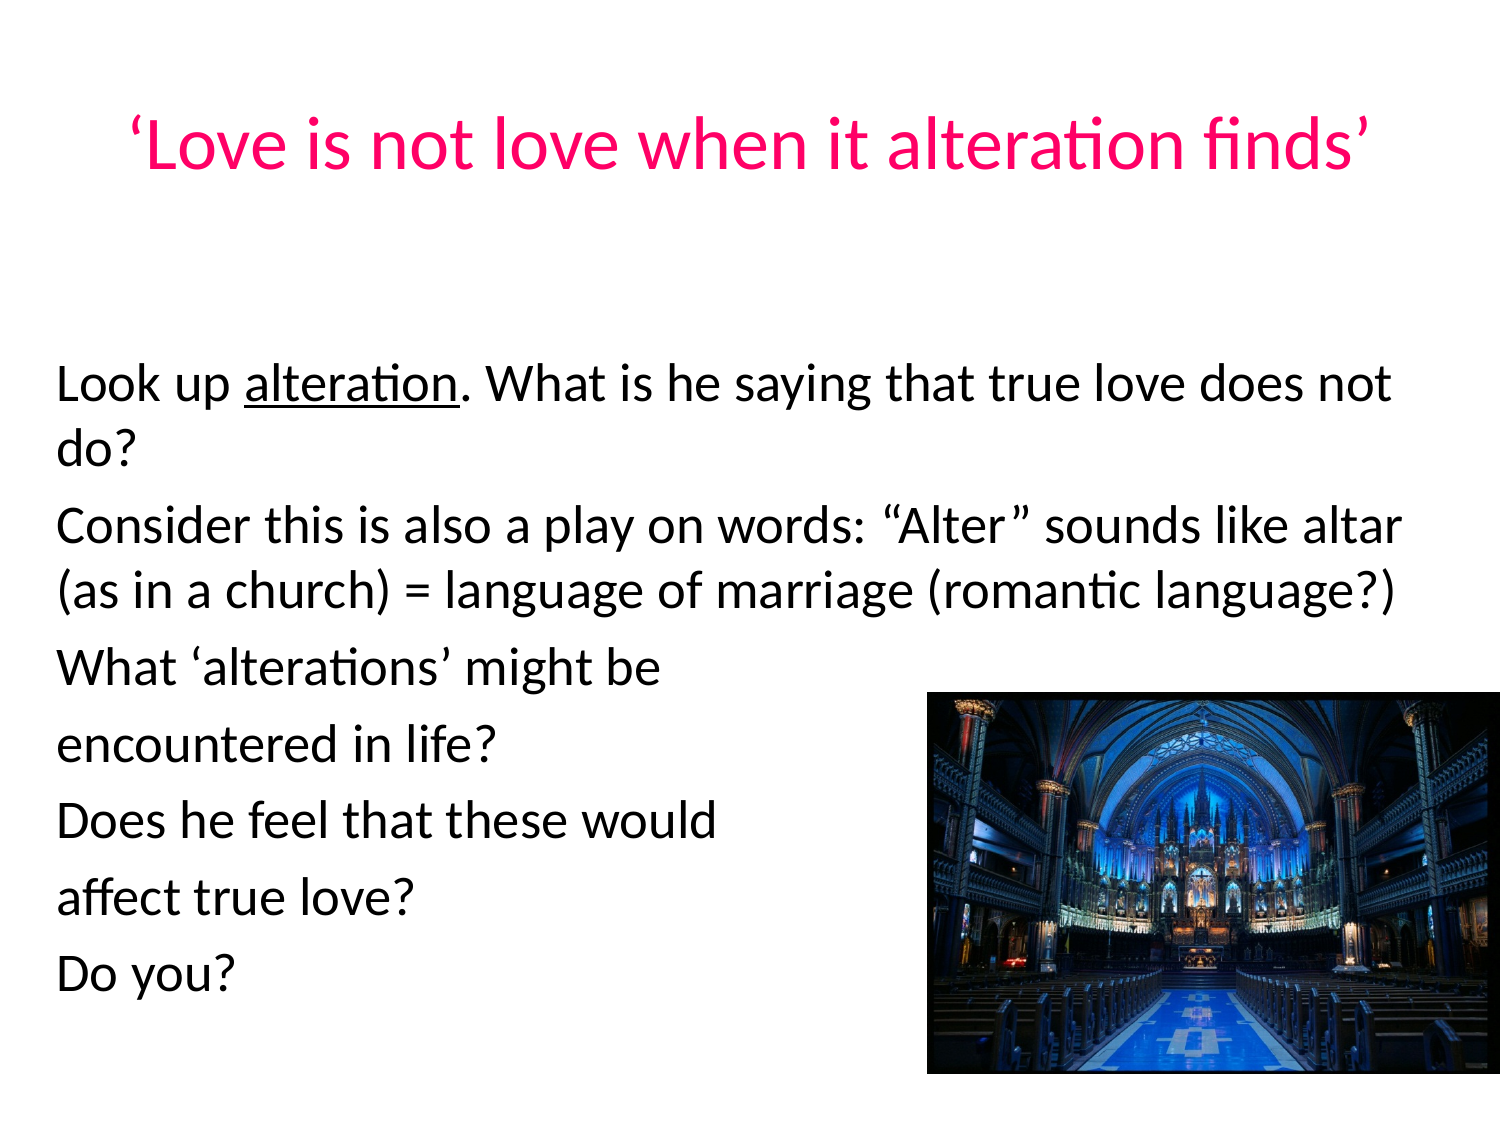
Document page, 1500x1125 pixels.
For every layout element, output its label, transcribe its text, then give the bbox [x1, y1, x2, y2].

title ‘Love is not love when it alteration finds’ [75, 45, 1425, 233]
list Look up alteration. What is he saying that true love does not do? Consider this is also a play on words: “Alter” sounds like altar (as in a church) = language of marriage (romantic language?) What ‘alterations’ might be encountered in life? Does he feel that these would affect true love? Do you? [41, 262, 1425, 1074]
picture [927, 692, 1500, 1074]
